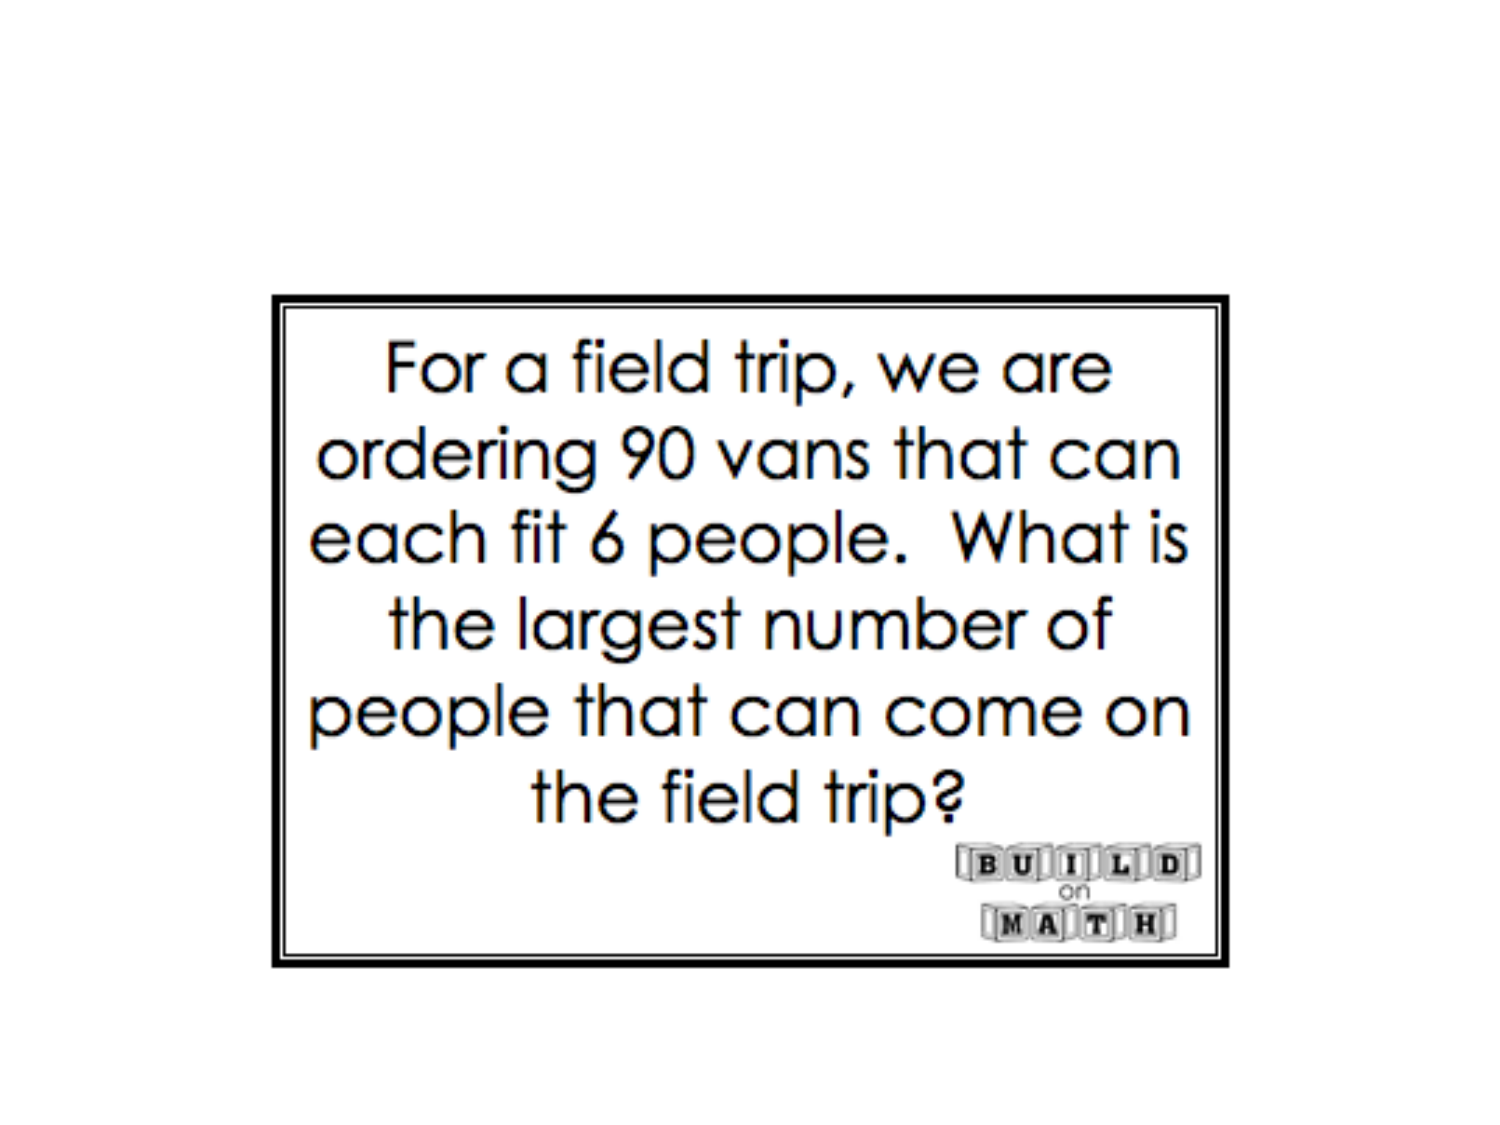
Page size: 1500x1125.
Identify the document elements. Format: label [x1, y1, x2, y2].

list [74, 262, 1426, 1006]
